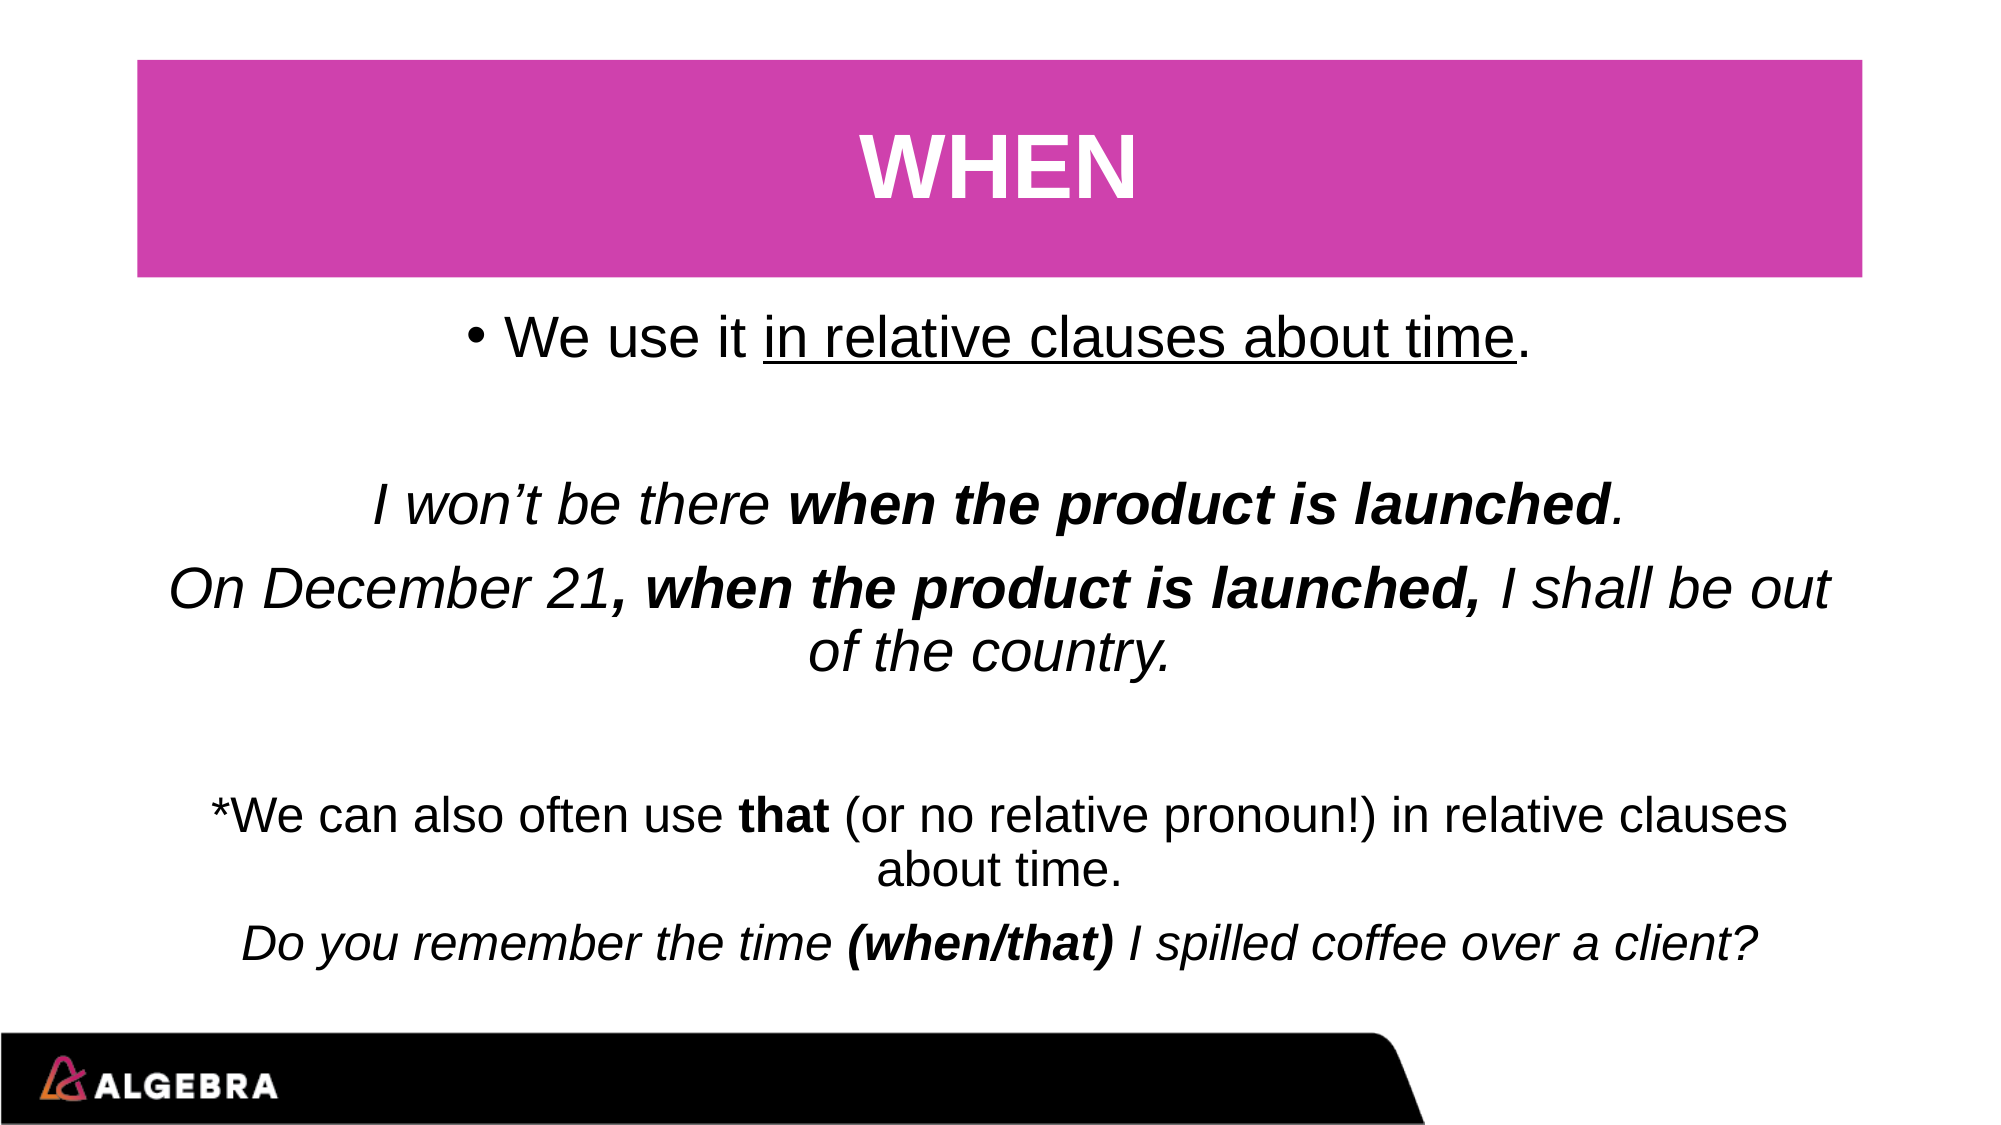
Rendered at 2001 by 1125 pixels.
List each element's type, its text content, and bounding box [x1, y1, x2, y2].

list We use it in relative clauses about time. I won’t be there when the product is launched. On December 21, when the product is launched, I shall be out of the country. *We can also often use that (or no relative pronoun!) in relative clauses about time. Do you remember the time (when/that) I spilled coffee over a client? [137, 299, 1863, 1014]
picture [0, 1032, 1425, 1125]
title WHEN [137, 59, 1863, 278]
